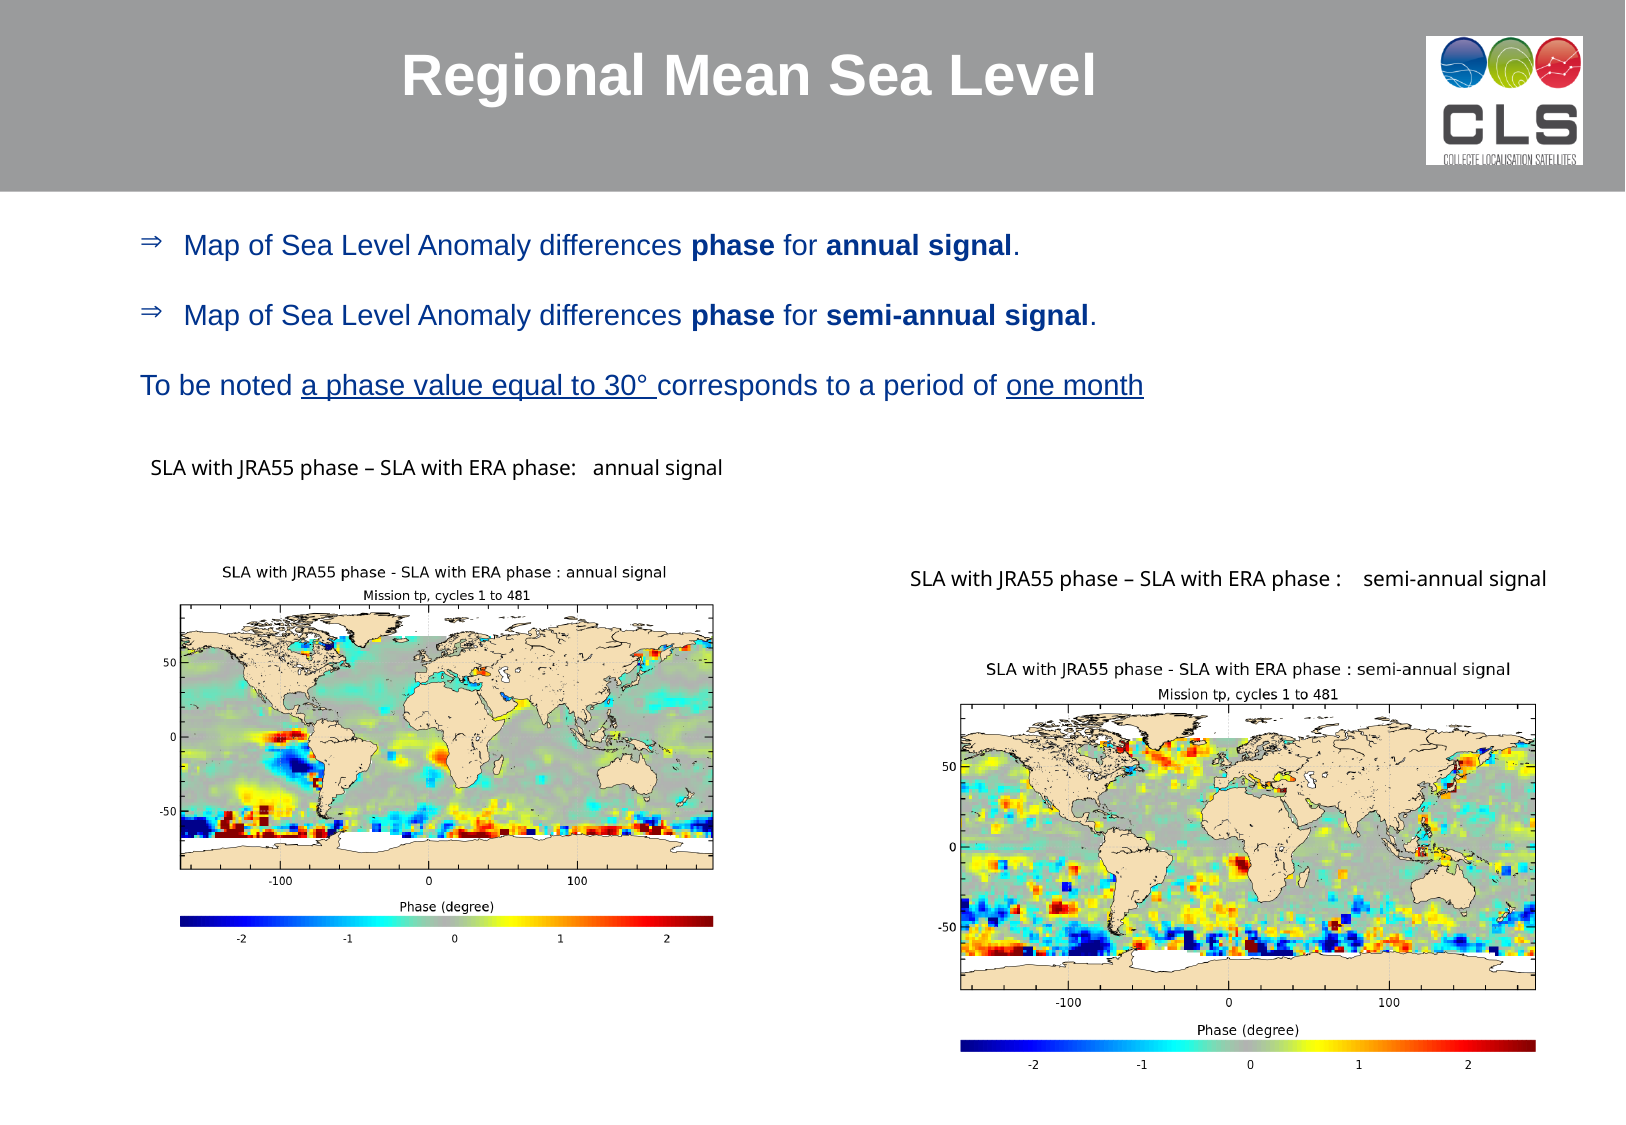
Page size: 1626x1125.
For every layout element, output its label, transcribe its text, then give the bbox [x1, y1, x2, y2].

text_box Map of Sea Level Anomaly differences phase for annual signal. Map of Sea Level Anomaly differences phase for semi-annual signal. To be noted a phase value equal to 30° corresponds to a period of one month [125, 219, 1515, 409]
picture [1426, 36, 1583, 165]
picture [115, 547, 744, 966]
picture [890, 642, 1569, 1094]
text_box SLA with JRA55 phase – SLA with ERA phase: annual signal [48, 447, 826, 488]
text_box SLA with JRA55 phase – SLA with ERA phase : semi-annual signal [840, 558, 1618, 599]
text_box Regional Mean Sea Level [386, 40, 1162, 119]
